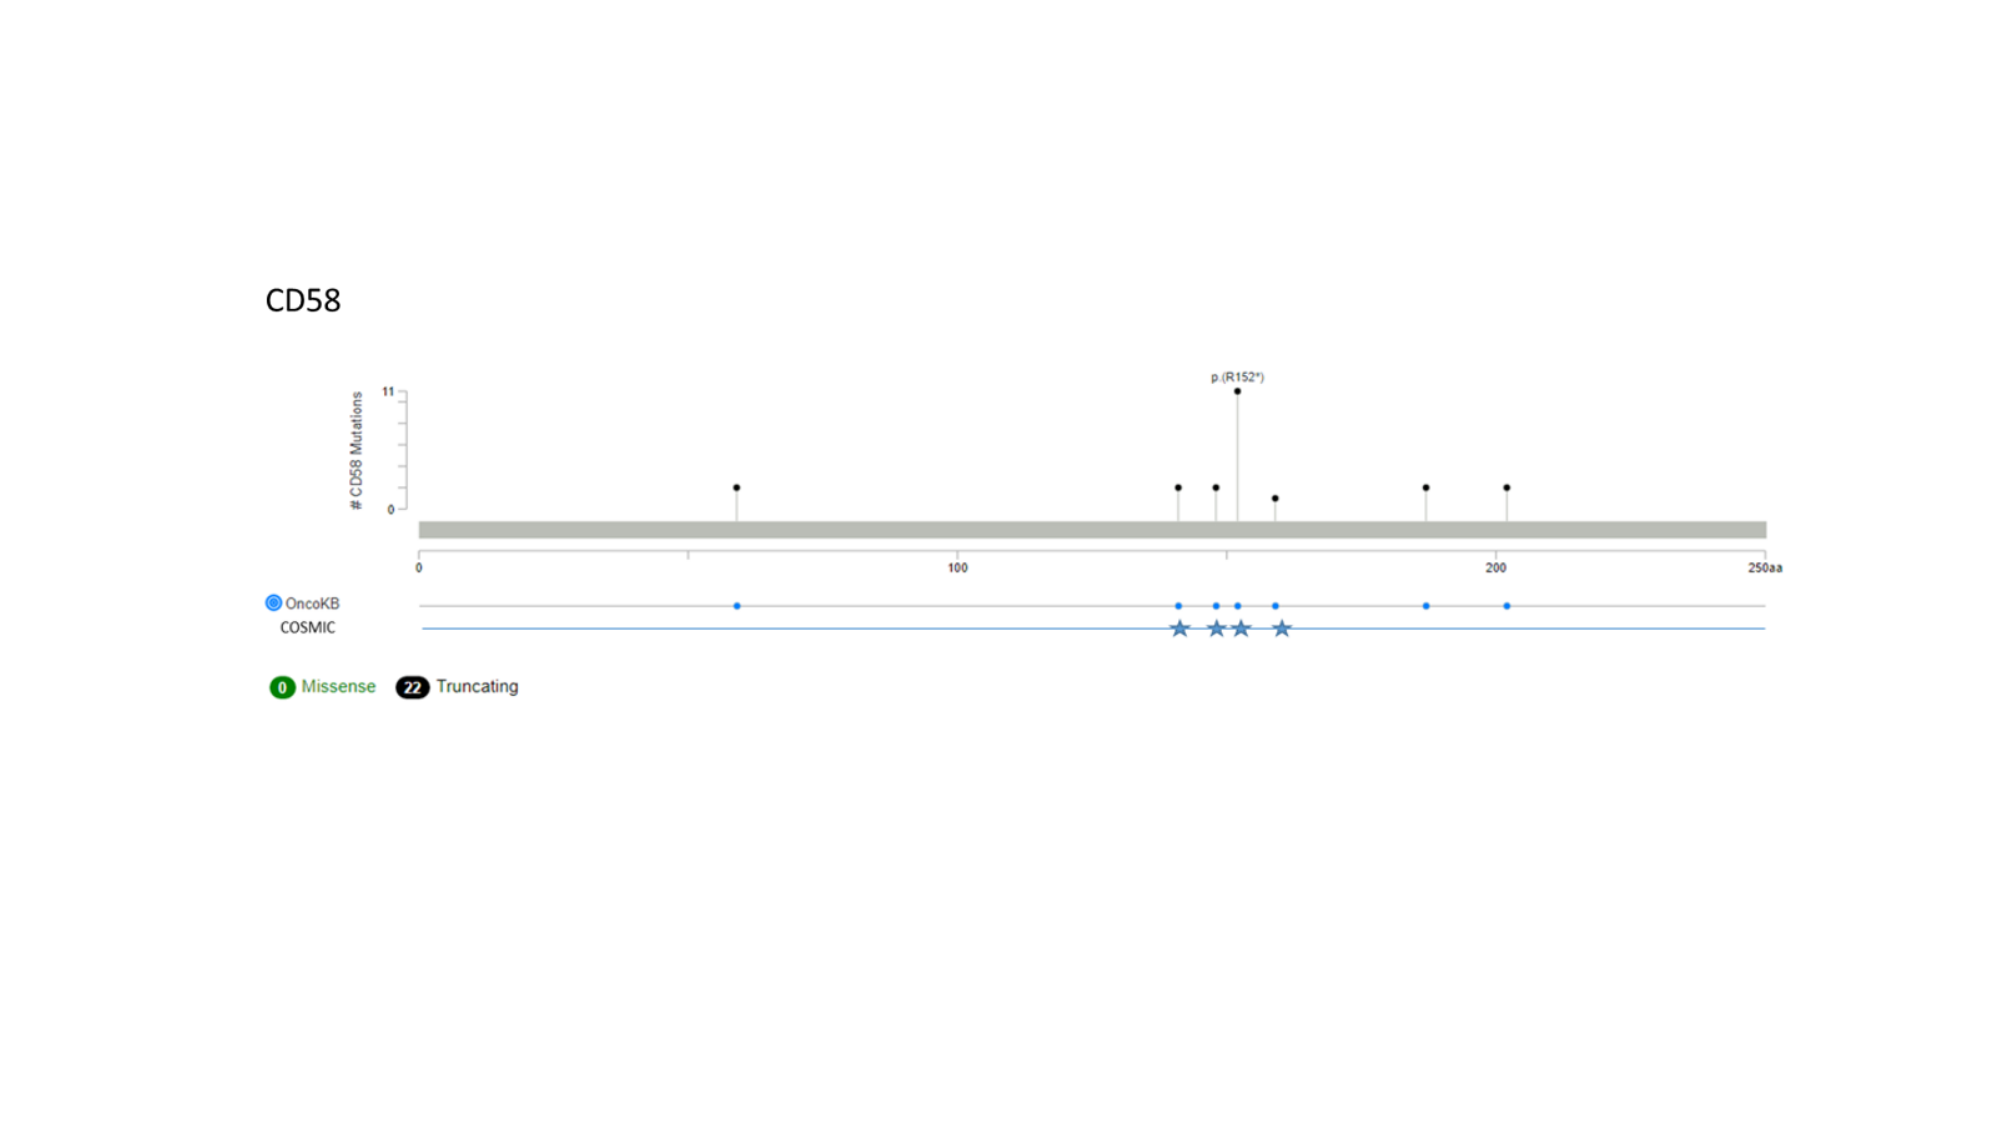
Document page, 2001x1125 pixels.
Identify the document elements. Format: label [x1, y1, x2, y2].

picture [238, 256, 1836, 741]
